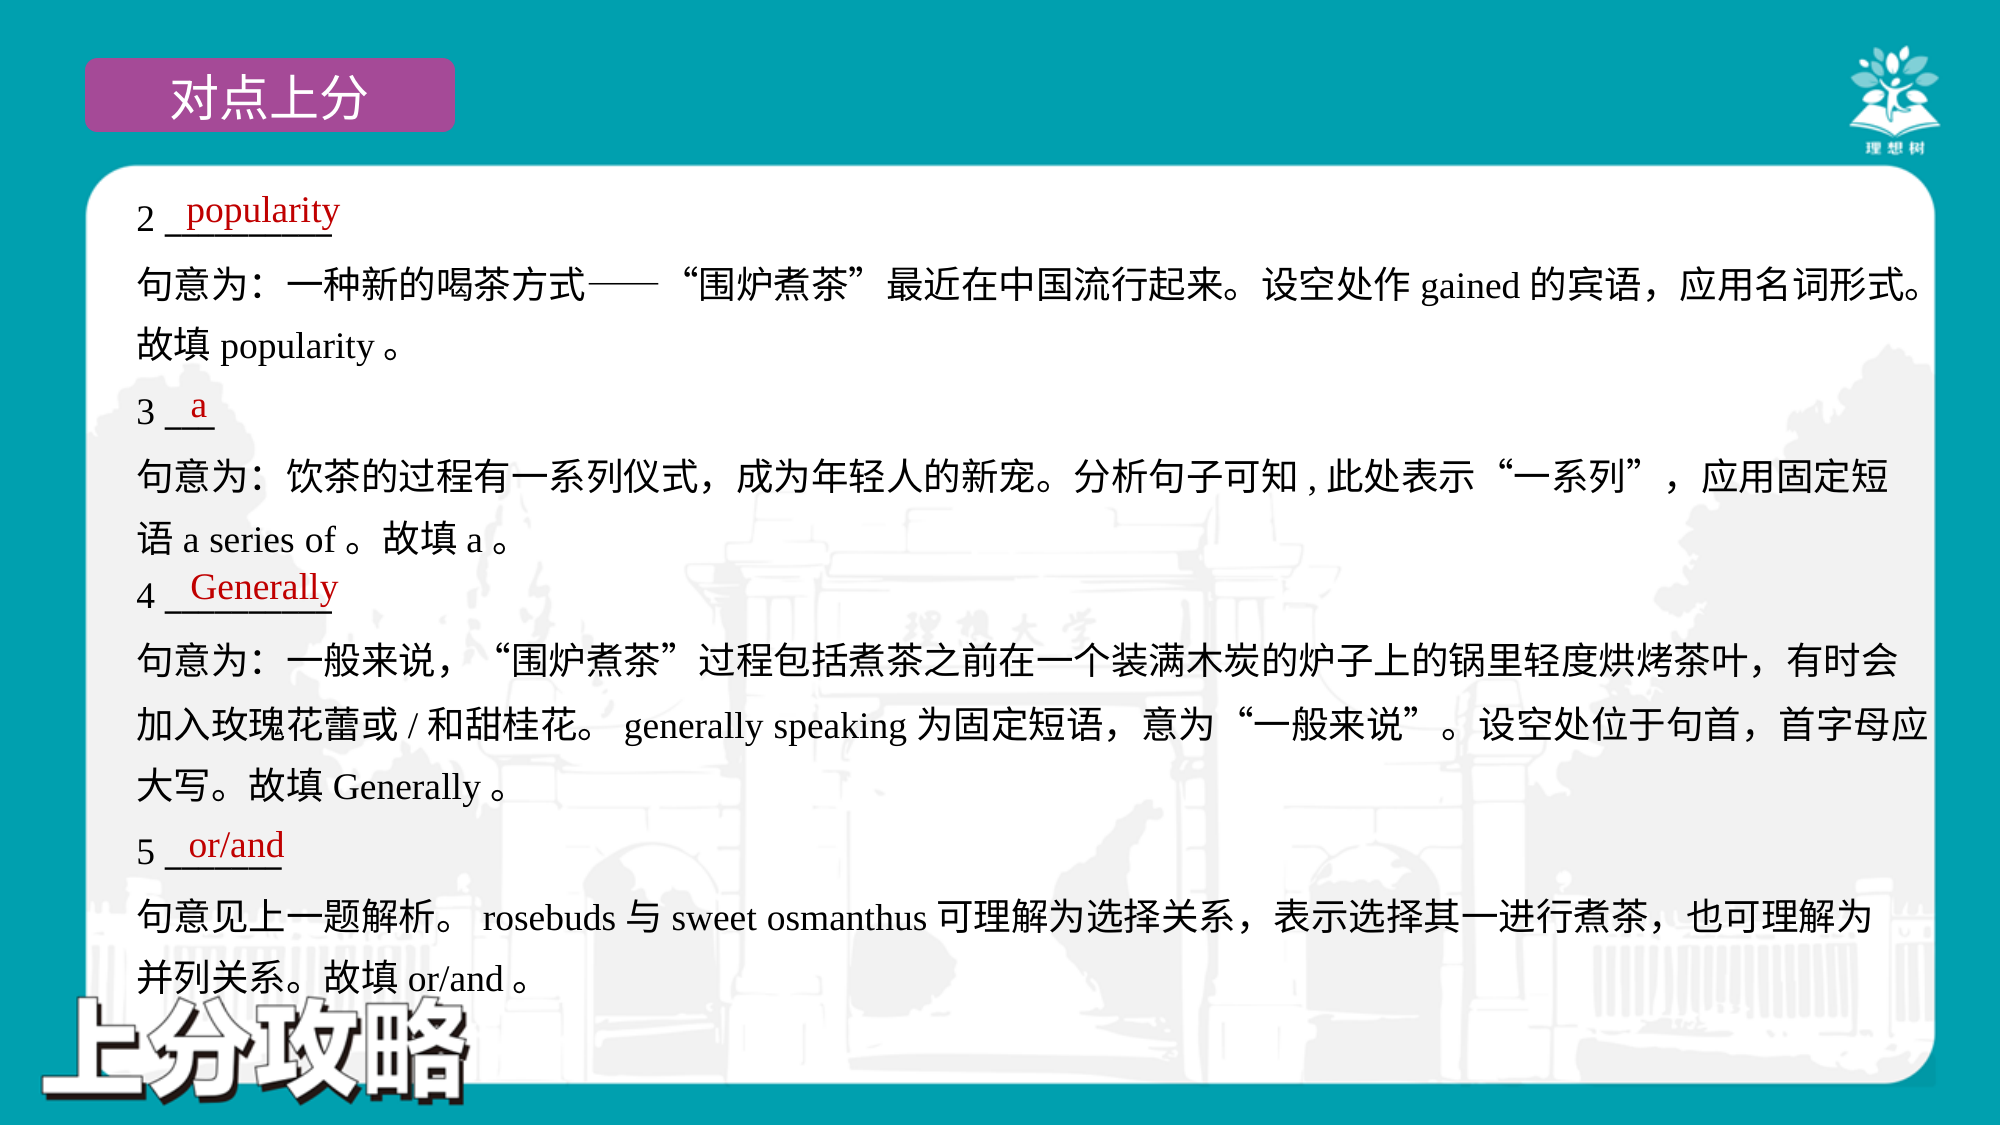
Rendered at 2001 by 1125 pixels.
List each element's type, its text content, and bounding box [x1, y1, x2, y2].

text_box Generally [176, 544, 353, 602]
text_box 句意见上一题解析。rosebuds与sweet osmanthus可理解为选择关系，表示选择其一进行煮茶，也可理解为 并列关系。故填or/and。 [136, 873, 1865, 993]
text_box popularity [172, 167, 355, 225]
text_box 5 _______ [136, 809, 1865, 866]
text_box 句意为：一般来说，“围炉煮茶”过程包括煮茶之前在一个装满木炭的炉子上的锅里轻度烘烤茶叶，有时会 加入玫瑰花蕾或/和甜桂花。generally speaking为固定短语，意为“一般来说”。设空处位于句首，首字母应 大写。故填Generally。 [136, 617, 1865, 802]
text_box 句意为：一种新的喝茶方式——“围炉煮茶”最近在中国流行起来。设空处作gained的宾语，应用名词形式。 故填popularity。 [136, 241, 1865, 361]
text_box 3 ___ [136, 369, 1865, 426]
text_box 2 __________ [136, 176, 1865, 233]
text_box 句意为：饮茶的过程有一系列仪式，成为年轻人的新宠。分析句子可知,此处表示“一系列”，应用固定短 语a series of。故填a。 [136, 433, 1865, 553]
text_box or/and [174, 802, 298, 860]
picture [0, 0, 2000, 1125]
text_box 4 __________ [136, 553, 1865, 610]
text_box a [176, 362, 221, 420]
